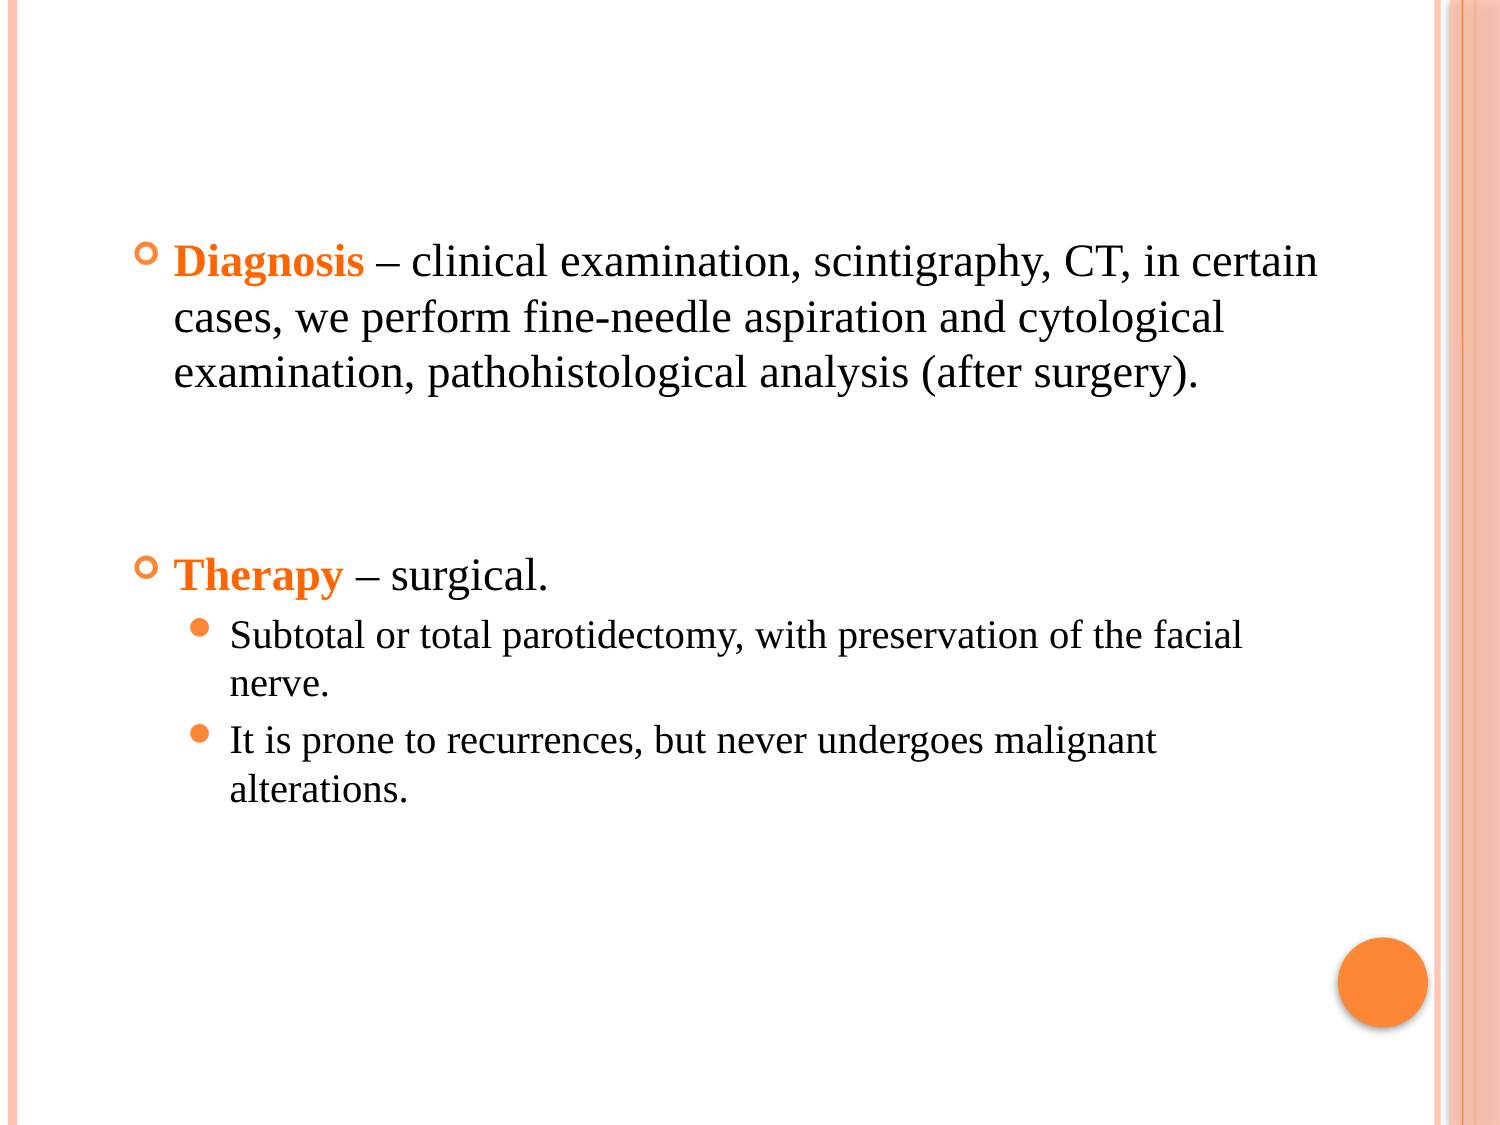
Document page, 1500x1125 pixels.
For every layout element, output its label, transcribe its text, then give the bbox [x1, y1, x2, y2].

list Diagnosis – clinical examination, scintigraphy, CT, in certain cases, we perform fine-needle aspiration and cytological examination, pathohistological analysis (after surgery). Therapy – surgical. Subtotal or total parotidectomy, with preservation of the facial nerve. It is prone to recurrences, but never undergoes malignant alterations. [117, 222, 1343, 879]
